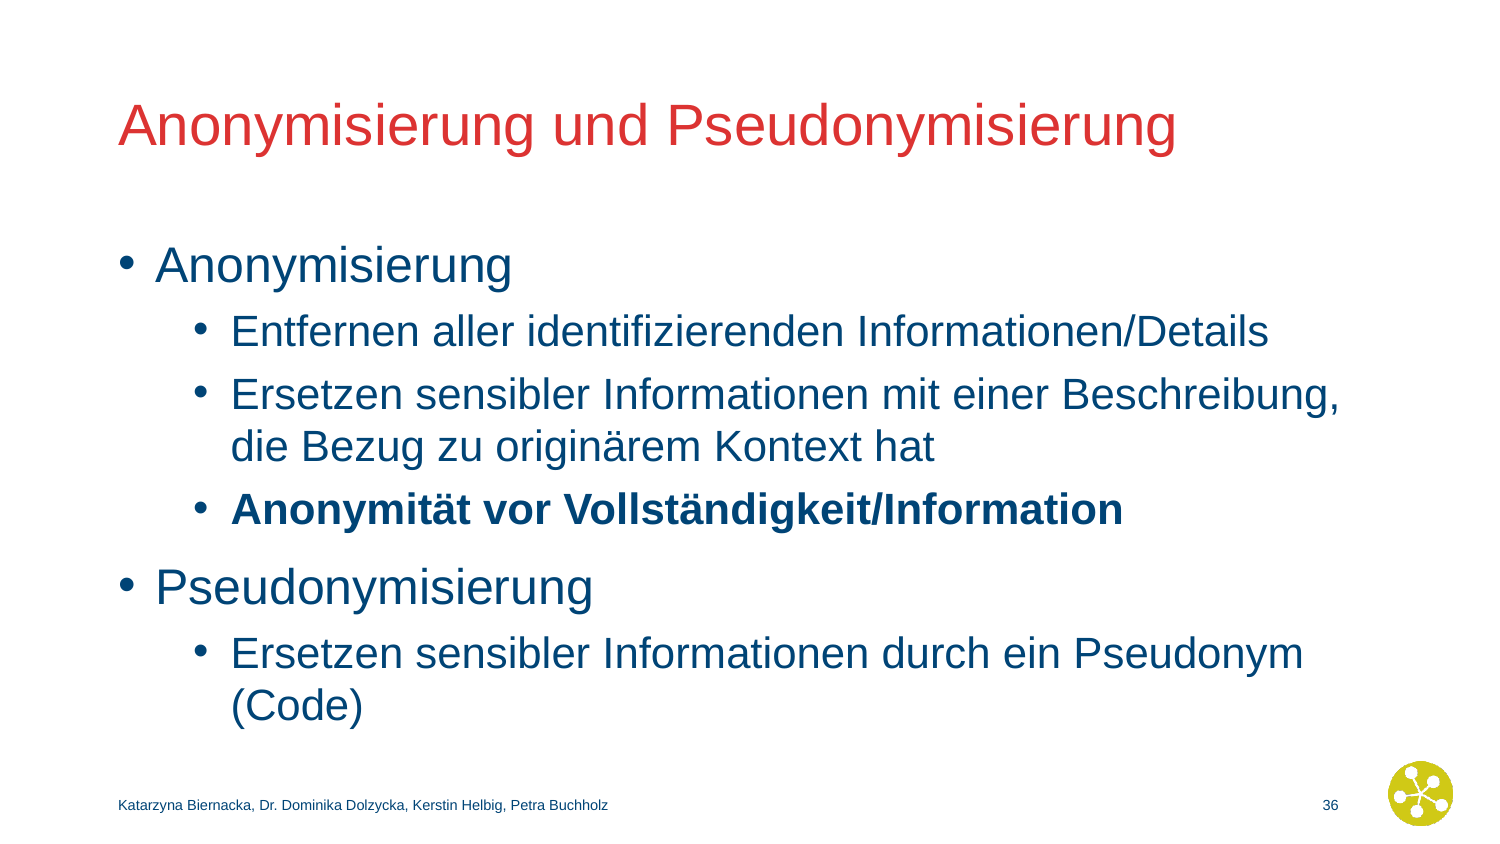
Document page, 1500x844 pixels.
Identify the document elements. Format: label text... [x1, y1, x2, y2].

list Anonymisierung Entfernen aller identifizierenden Informationen/Details Ersetzen sensibler Informationen mit einer Beschreibung, die Bezug zu originärem Kontext hat Anonymität vor Vollständigkeit/Information Pseudonymisierung Ersetzen sensibler Informationen durch ein Pseudonym (Code) [103, 224, 1397, 760]
title Anonymisierung und Pseudonymisierung [103, 44, 1397, 208]
footer Katarzyna Biernacka, Dr. Dominika Dolzycka, Kerstin Helbig, Petra Buchholz [103, 782, 742, 827]
picture [1388, 761, 1453, 826]
slide_number 35 [1016, 782, 1354, 827]
